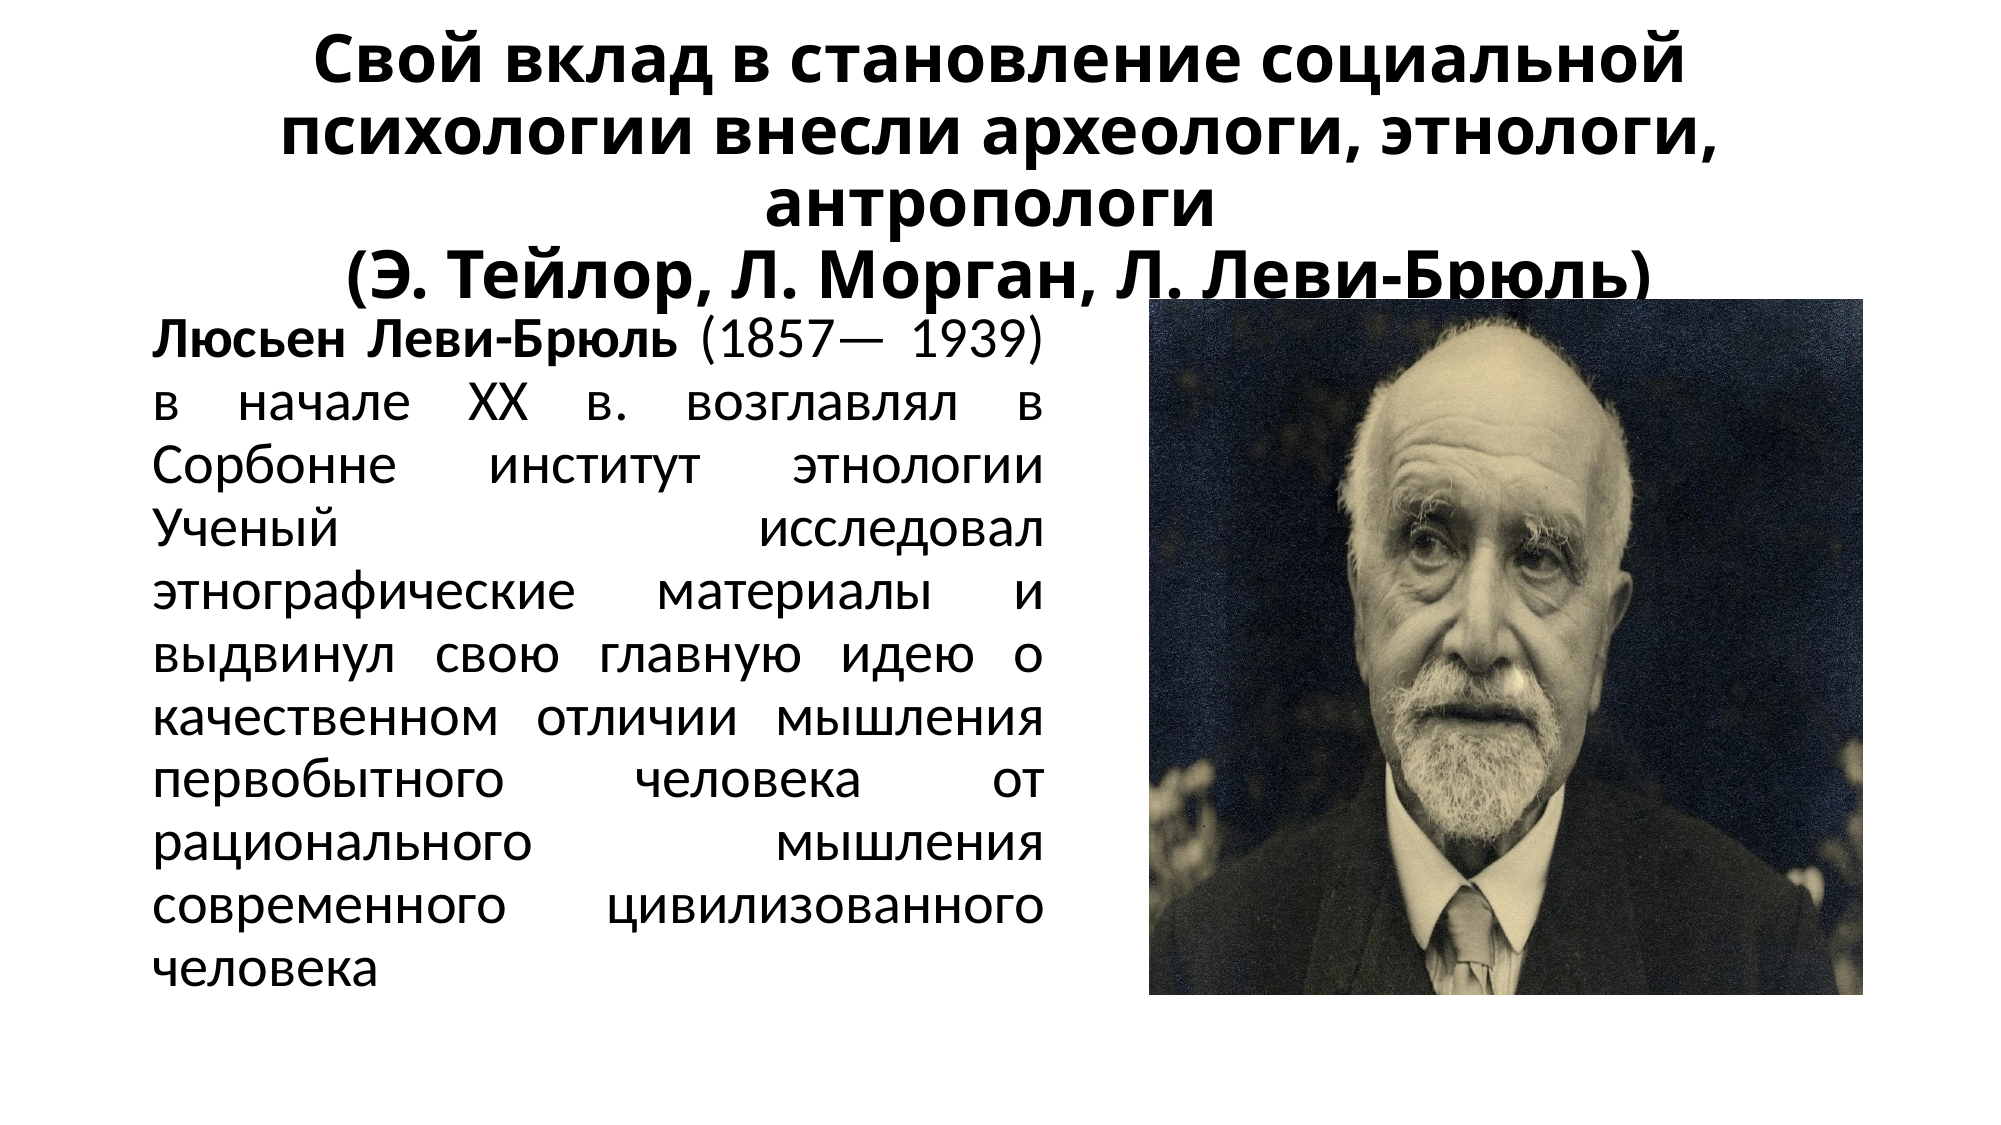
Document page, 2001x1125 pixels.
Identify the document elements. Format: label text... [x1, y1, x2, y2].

title Свой вклад в становление социальной психологии внесли археологи, этнологи, антропологи (Э. Тейлор, Л. Морган, Л. Леви-Брюль) [137, 59, 1863, 278]
list Люсьен Леви-Брюль (1857— 1939) в начале XX в. возглавлял в Сорбонне институт этнологии Ученый исследовал этнографические материалы и выдвинул свою главную идею о качественном отличии мышления первобытного человека от рационального мышления современного цивилизованного человека [137, 299, 1061, 1014]
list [1149, 299, 1863, 995]
